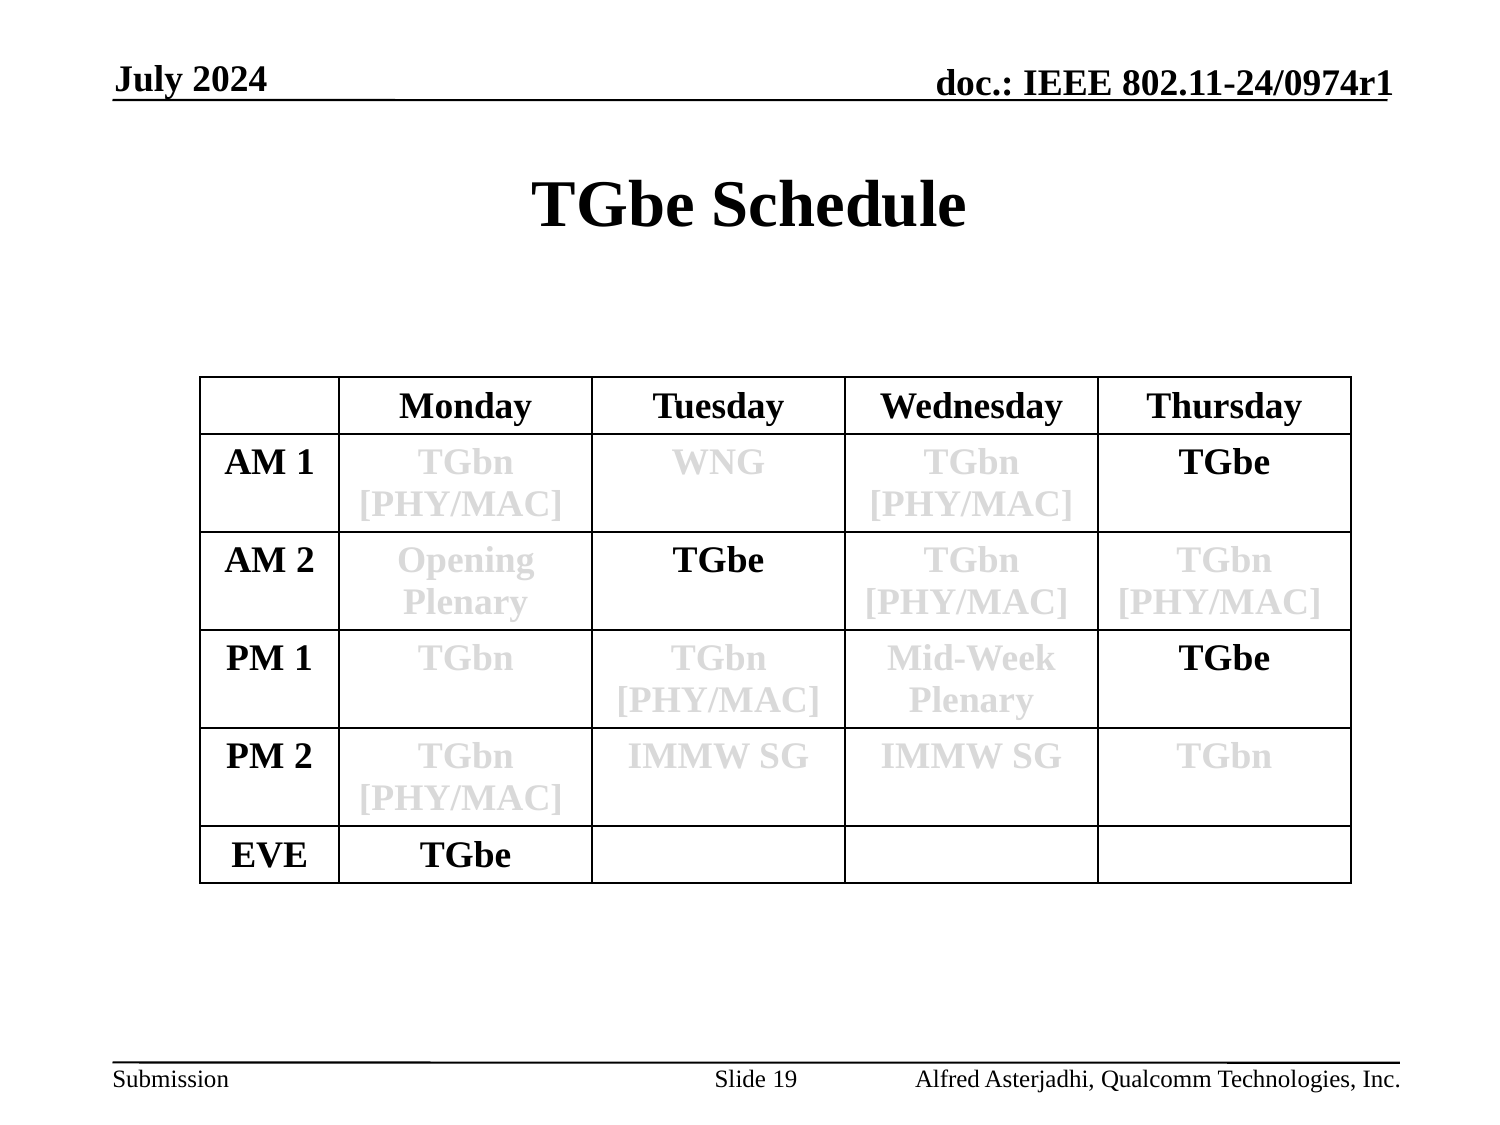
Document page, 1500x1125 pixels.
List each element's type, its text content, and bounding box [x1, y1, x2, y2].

table_cell WNG [593, 435, 844, 531]
slide_number Slide 19 [712, 1061, 800, 1123]
table_cell Opening Plenary [340, 533, 591, 629]
table_cell AM 2 [201, 533, 338, 629]
table_cell TGbe [1099, 435, 1350, 531]
table_header Thursday [1099, 378, 1350, 433]
table_cell TGbe [340, 827, 591, 882]
title TGbe Schedule [112, 112, 1388, 288]
table_cell TGbn [PHY/MAC] [846, 435, 1097, 531]
table_cell [1099, 827, 1350, 882]
table_cell IMMW SG [846, 729, 1097, 825]
table_cell EVE [201, 827, 338, 882]
table_header Wednesday [846, 378, 1097, 433]
table_cell [846, 827, 1097, 882]
table_cell Mid-Week Plenary [846, 631, 1097, 727]
table_cell TGbn [PHY/MAC] [340, 729, 591, 825]
table_cell TGbn [340, 631, 591, 727]
table_cell TGbn [PHY/MAC] [340, 435, 591, 531]
table_cell [593, 827, 844, 882]
table_header Tuesday [593, 378, 844, 433]
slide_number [114, 54, 423, 100]
table_cell TGbn [PHY/MAC] [593, 631, 844, 727]
table_header Monday [340, 378, 591, 433]
table_cell TGbn [PHY/MAC] [846, 533, 1097, 629]
table_cell TGbe [593, 533, 844, 629]
table_cell TGbe [1099, 631, 1350, 727]
table_cell AM 1 [201, 435, 338, 531]
table_header [201, 378, 338, 433]
table_cell TGbn [1099, 729, 1350, 825]
table_cell PM 1 [201, 631, 338, 727]
table_cell TGbn [PHY/MAC] [1099, 533, 1350, 629]
footer Alfred Asterjadhi, Qualcomm Technologies, Inc. [878, 1061, 1402, 1093]
table_cell IMMW SG [593, 729, 844, 825]
table_cell PM 2 [201, 729, 338, 825]
